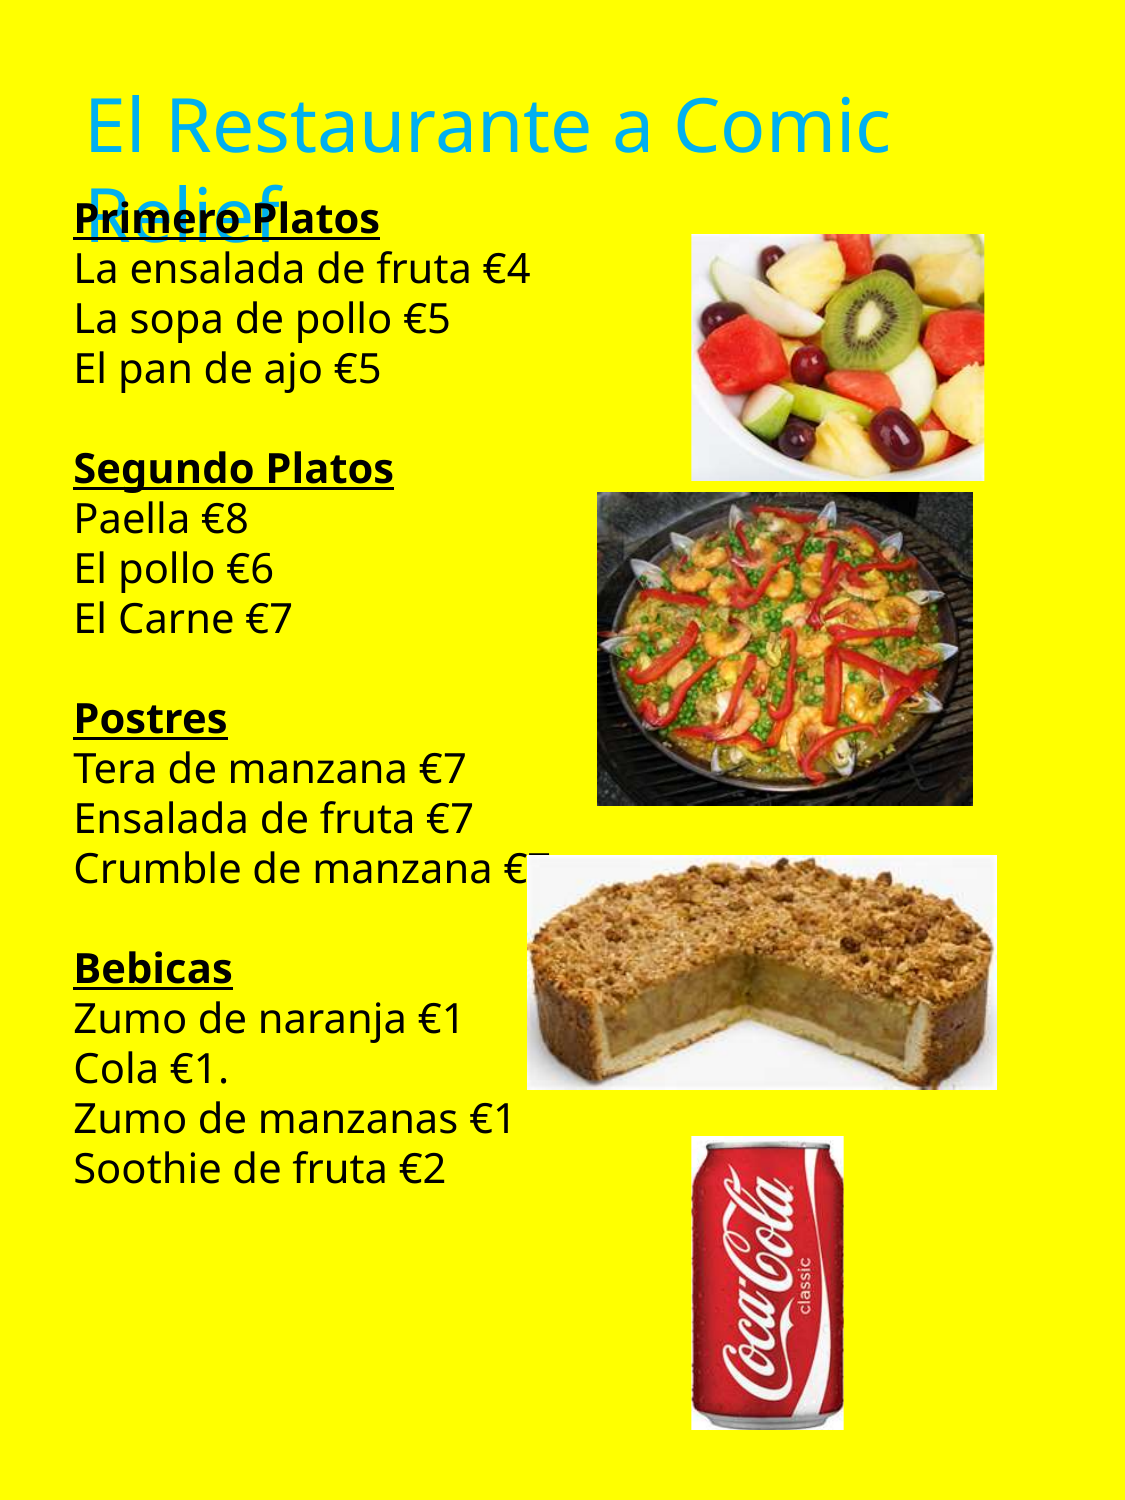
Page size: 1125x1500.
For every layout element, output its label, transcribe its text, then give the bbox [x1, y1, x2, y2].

picture [527, 855, 997, 1091]
picture [691, 1136, 844, 1430]
text_box Primero Platos La ensalada de fruta €4 La sopa de pollo €5 El pan de ajo €5 Segundo Platos Paella €8 El pollo €6 El Carne €7 Postres Tera de manzana €7 Ensalada de fruta €7 Crumble de manzana €7 Bebicas Zumo de naranja €1 Cola €1. Zumo de manzanas €1 Soothie de fruta €2 [58, 184, 668, 1500]
picture [691, 234, 985, 481]
picture [597, 491, 973, 807]
text_box El Restaurante a Comic Relief [70, 70, 1079, 265]
